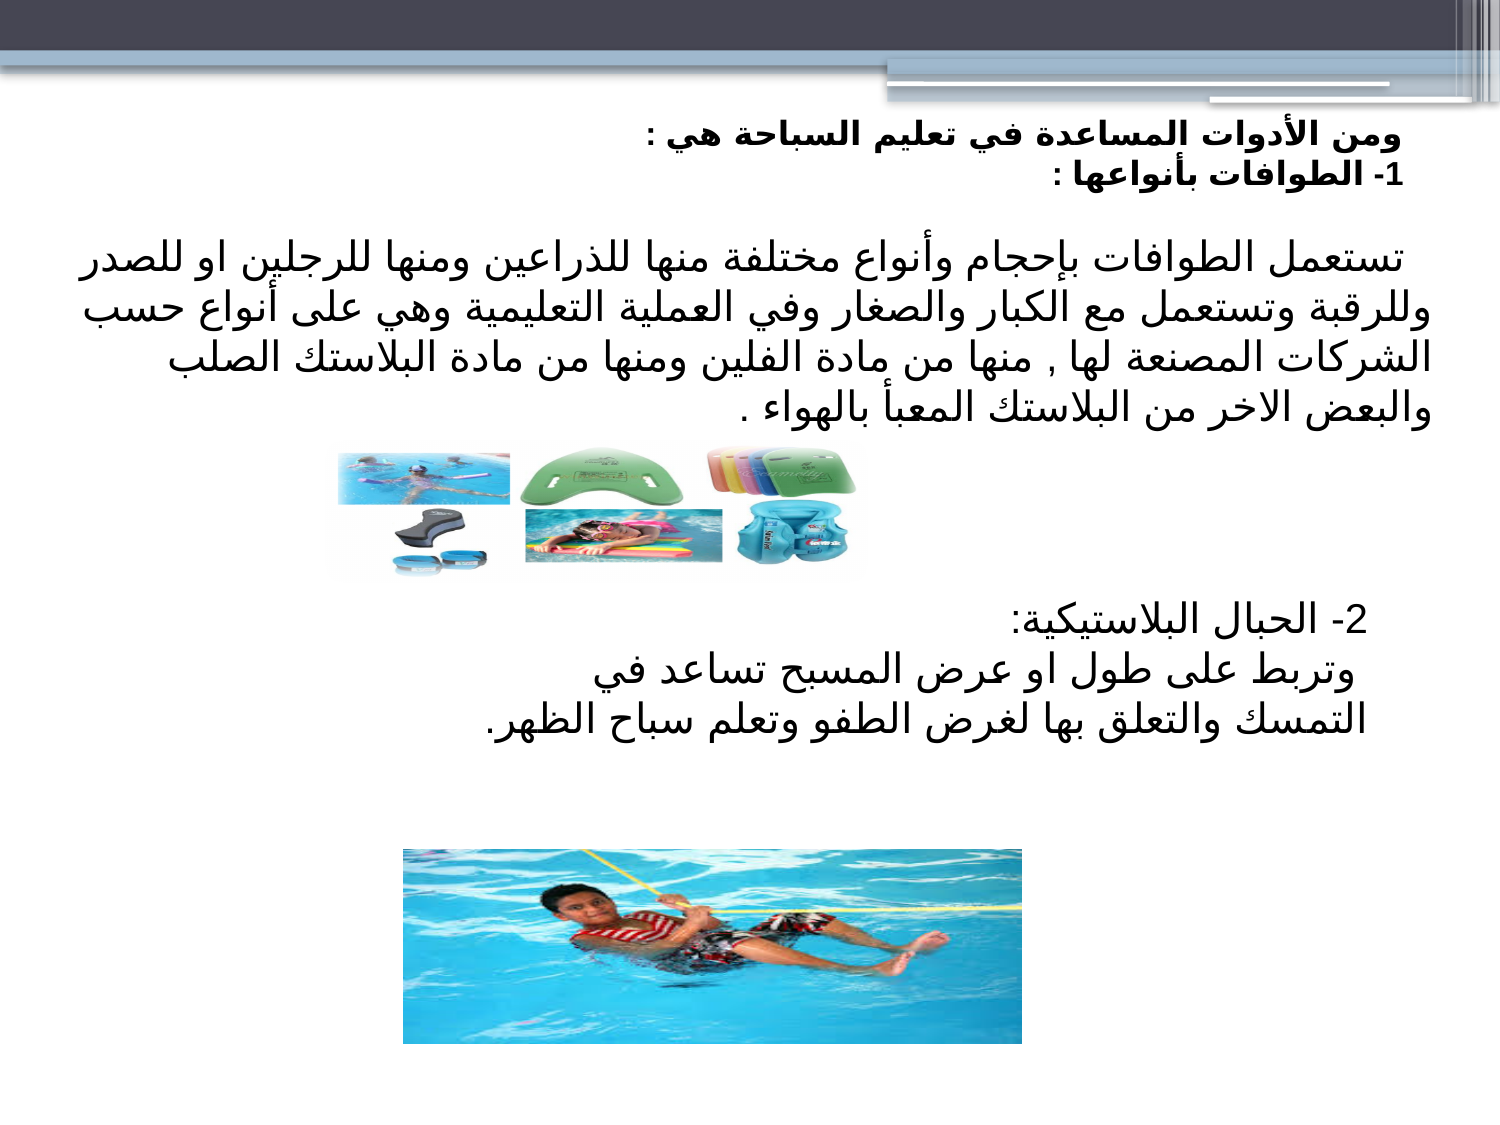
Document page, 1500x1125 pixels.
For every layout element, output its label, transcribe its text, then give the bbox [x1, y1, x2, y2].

picture [324, 439, 869, 584]
picture [402, 849, 1022, 1044]
text_box ومن الأدوات المساعدة في تعليم السباحة هي : 1- الطوافات بأنواعها : [277, 105, 1419, 221]
text_box تستعمل الطوافات بإحجام وأنواع مختلفة منها للذراعين ومنها للرجلين او للصدر وللرقبة وتستعمل مع الكبار والصغار وفي العملية التعليمية وهي على أنواع حسب الشركات المصنعة لها , منها من مادة الفلين ومنها من مادة البلاستك الصلب والبعض الاخر من البلاستك المعبأ بالهواء . [64, 221, 1449, 482]
text_box 2- الحبال البلاستيكية: وتربط على طول او عرض المسبح تساعد في التمسك والتعلق بها لغرض الطفو وتعلم سباح الظهر. [442, 584, 1384, 795]
